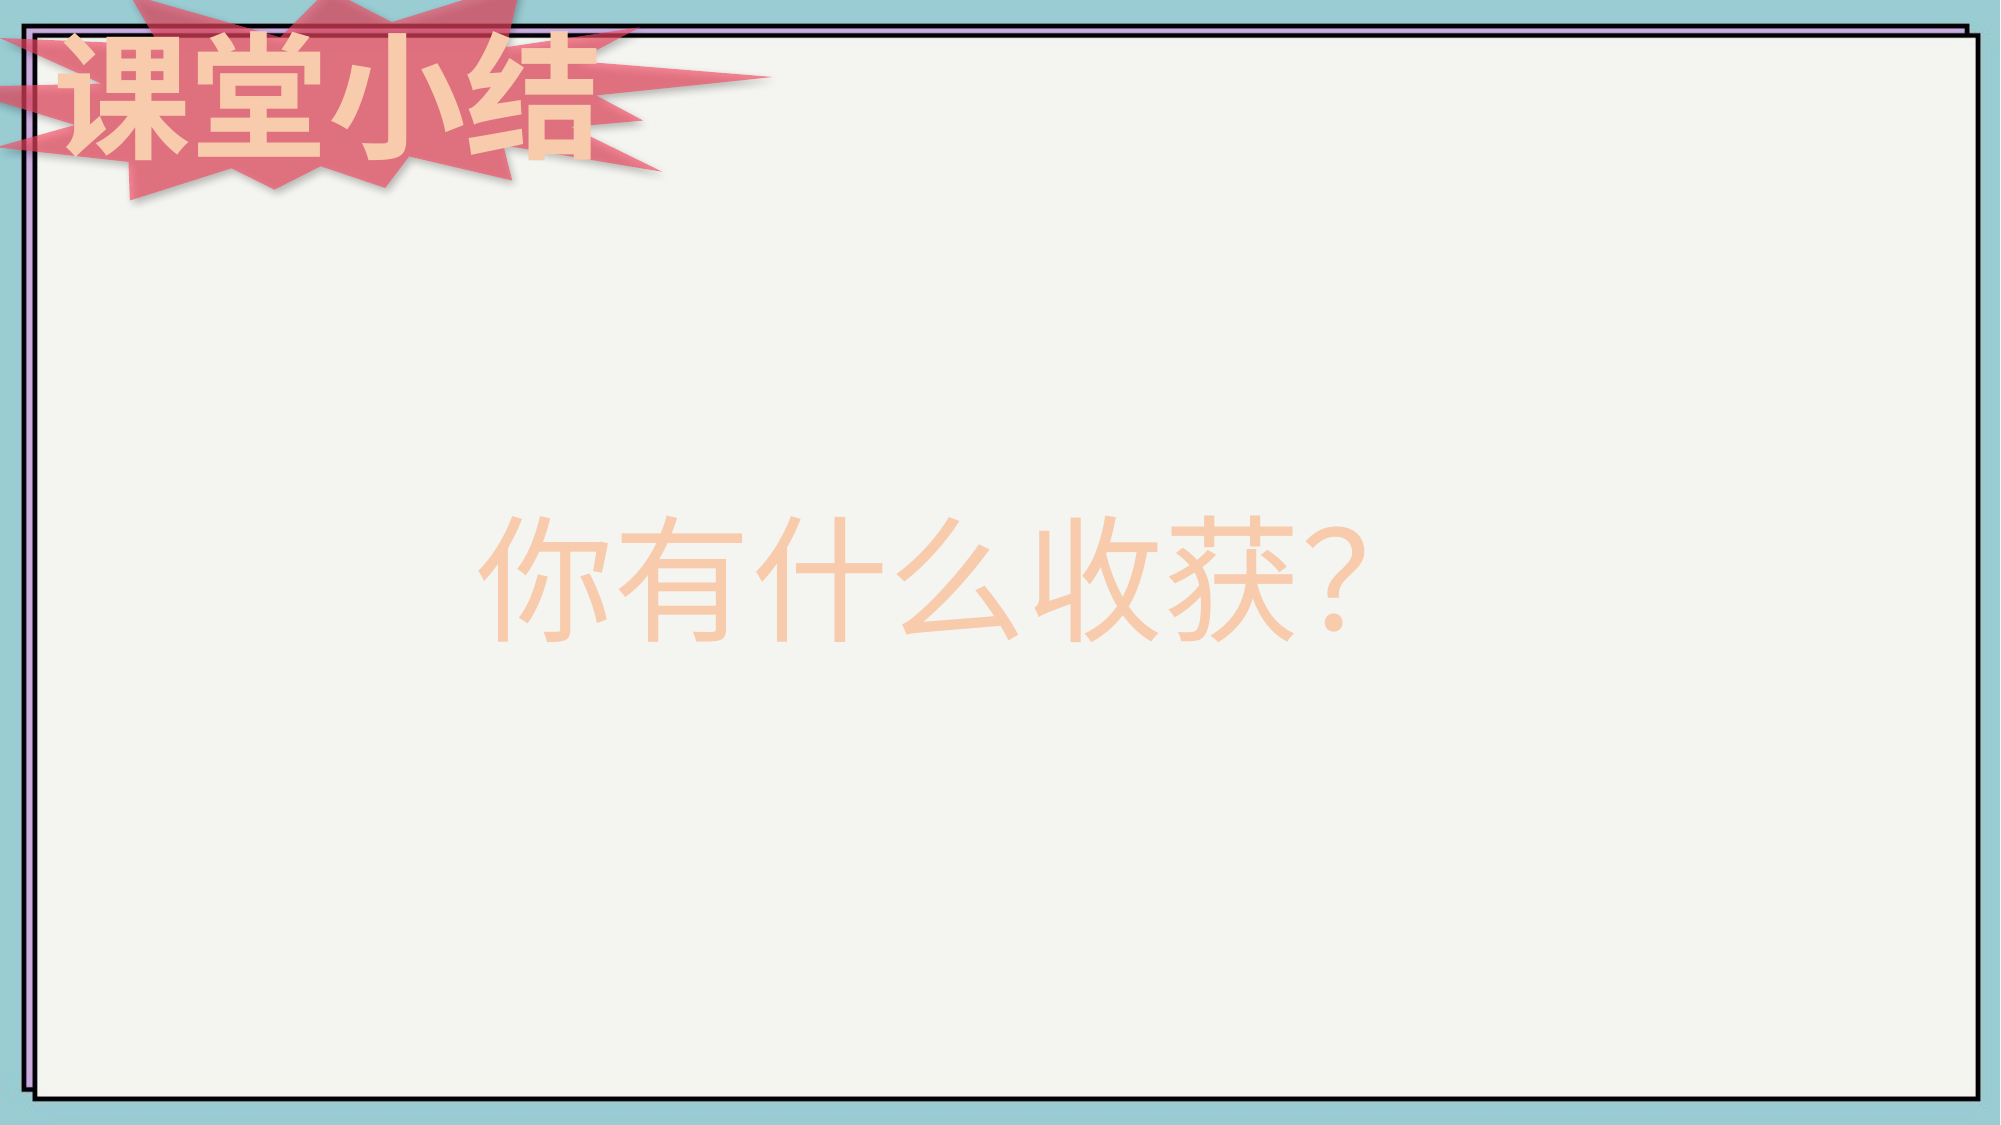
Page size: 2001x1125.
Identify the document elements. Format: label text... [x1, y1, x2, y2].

text_box 你有什么收获？ [461, 486, 1454, 667]
picture [0, 0, 2001, 1125]
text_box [0, 0, 1039, 218]
